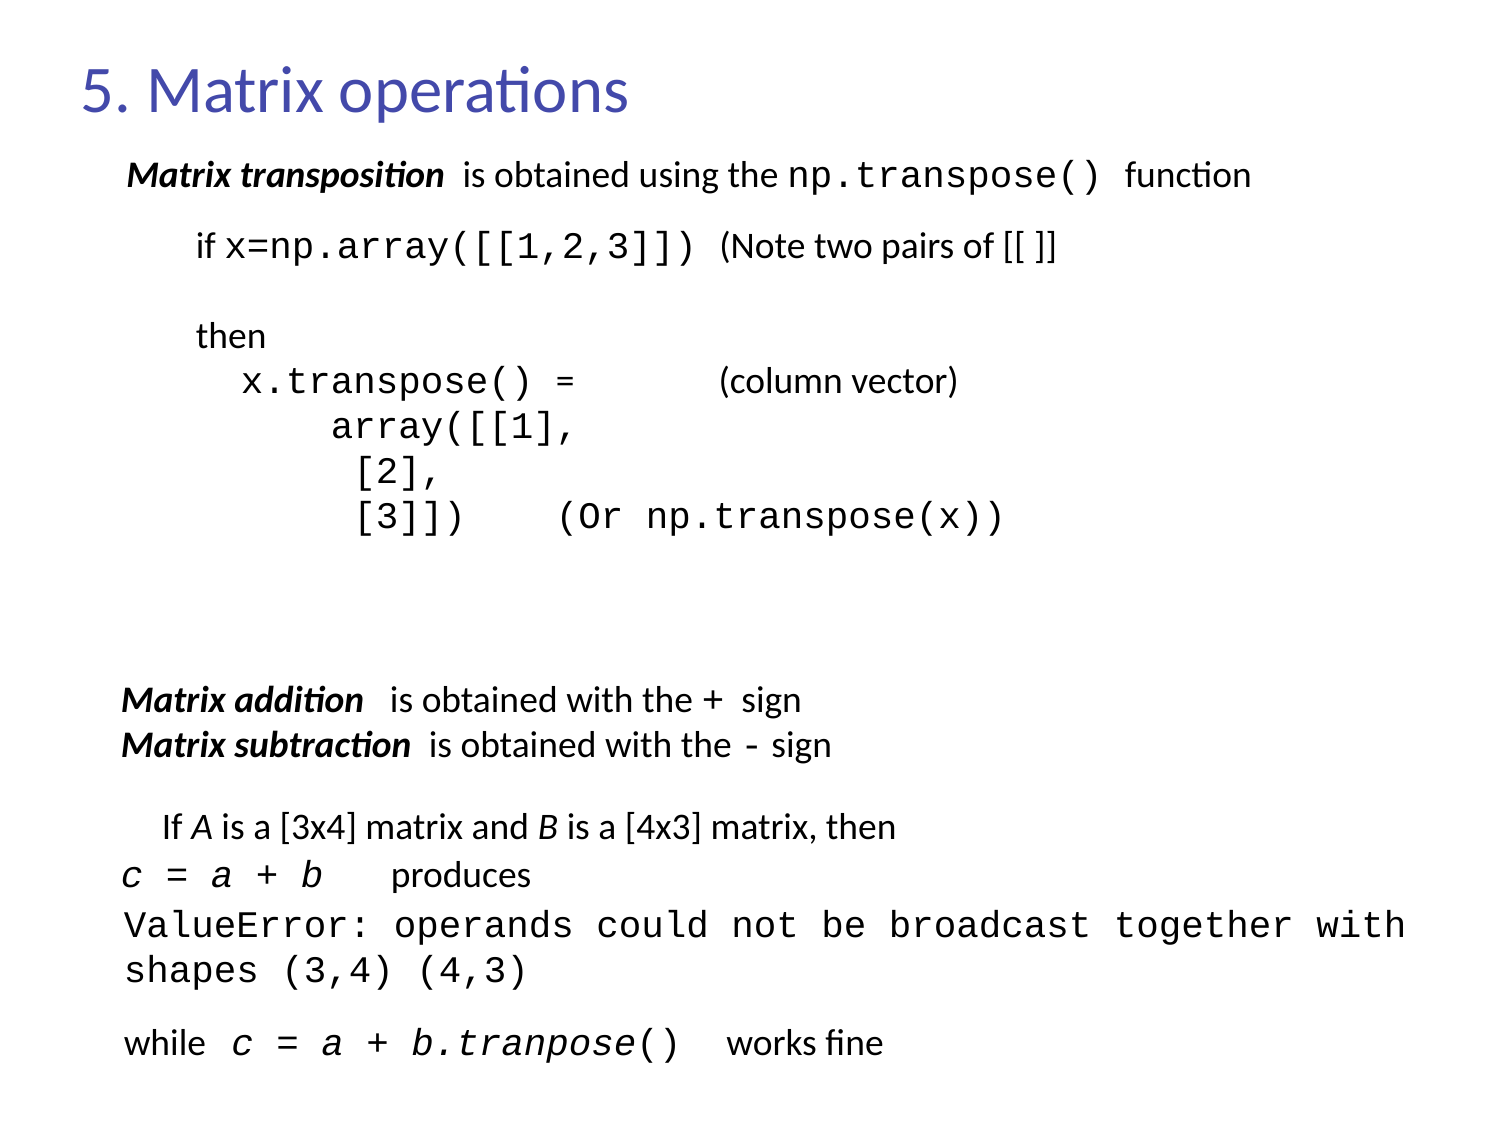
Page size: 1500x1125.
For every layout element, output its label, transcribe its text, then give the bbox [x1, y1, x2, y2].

text_box ValueError: operands could not be broadcast together with shapes (3,4) (4,3) [115, 891, 1421, 999]
text_box c = a + b produces [112, 842, 1365, 904]
text_box If A is a [3x4] matrix and B is a [4x3] matrix, then [153, 794, 906, 842]
text_box while c = a + b.tranpose() works fine [108, 1010, 921, 1070]
text_box 5. Matrix operations [72, 37, 639, 134]
text_box Matrix addition is obtained with the + sign Matrix subtraction is obtained with the - sign [112, 666, 987, 773]
text_box if x=np.array([[1,2,3]]) (Note two pairs of [[ ]] then x.transpose() = (column vector) array([[1], [2], [3]]) (Or np.transpose(x)) [187, 212, 1282, 545]
text_box Matrix transposition is obtained using the np.transpose() function [117, 141, 1261, 203]
